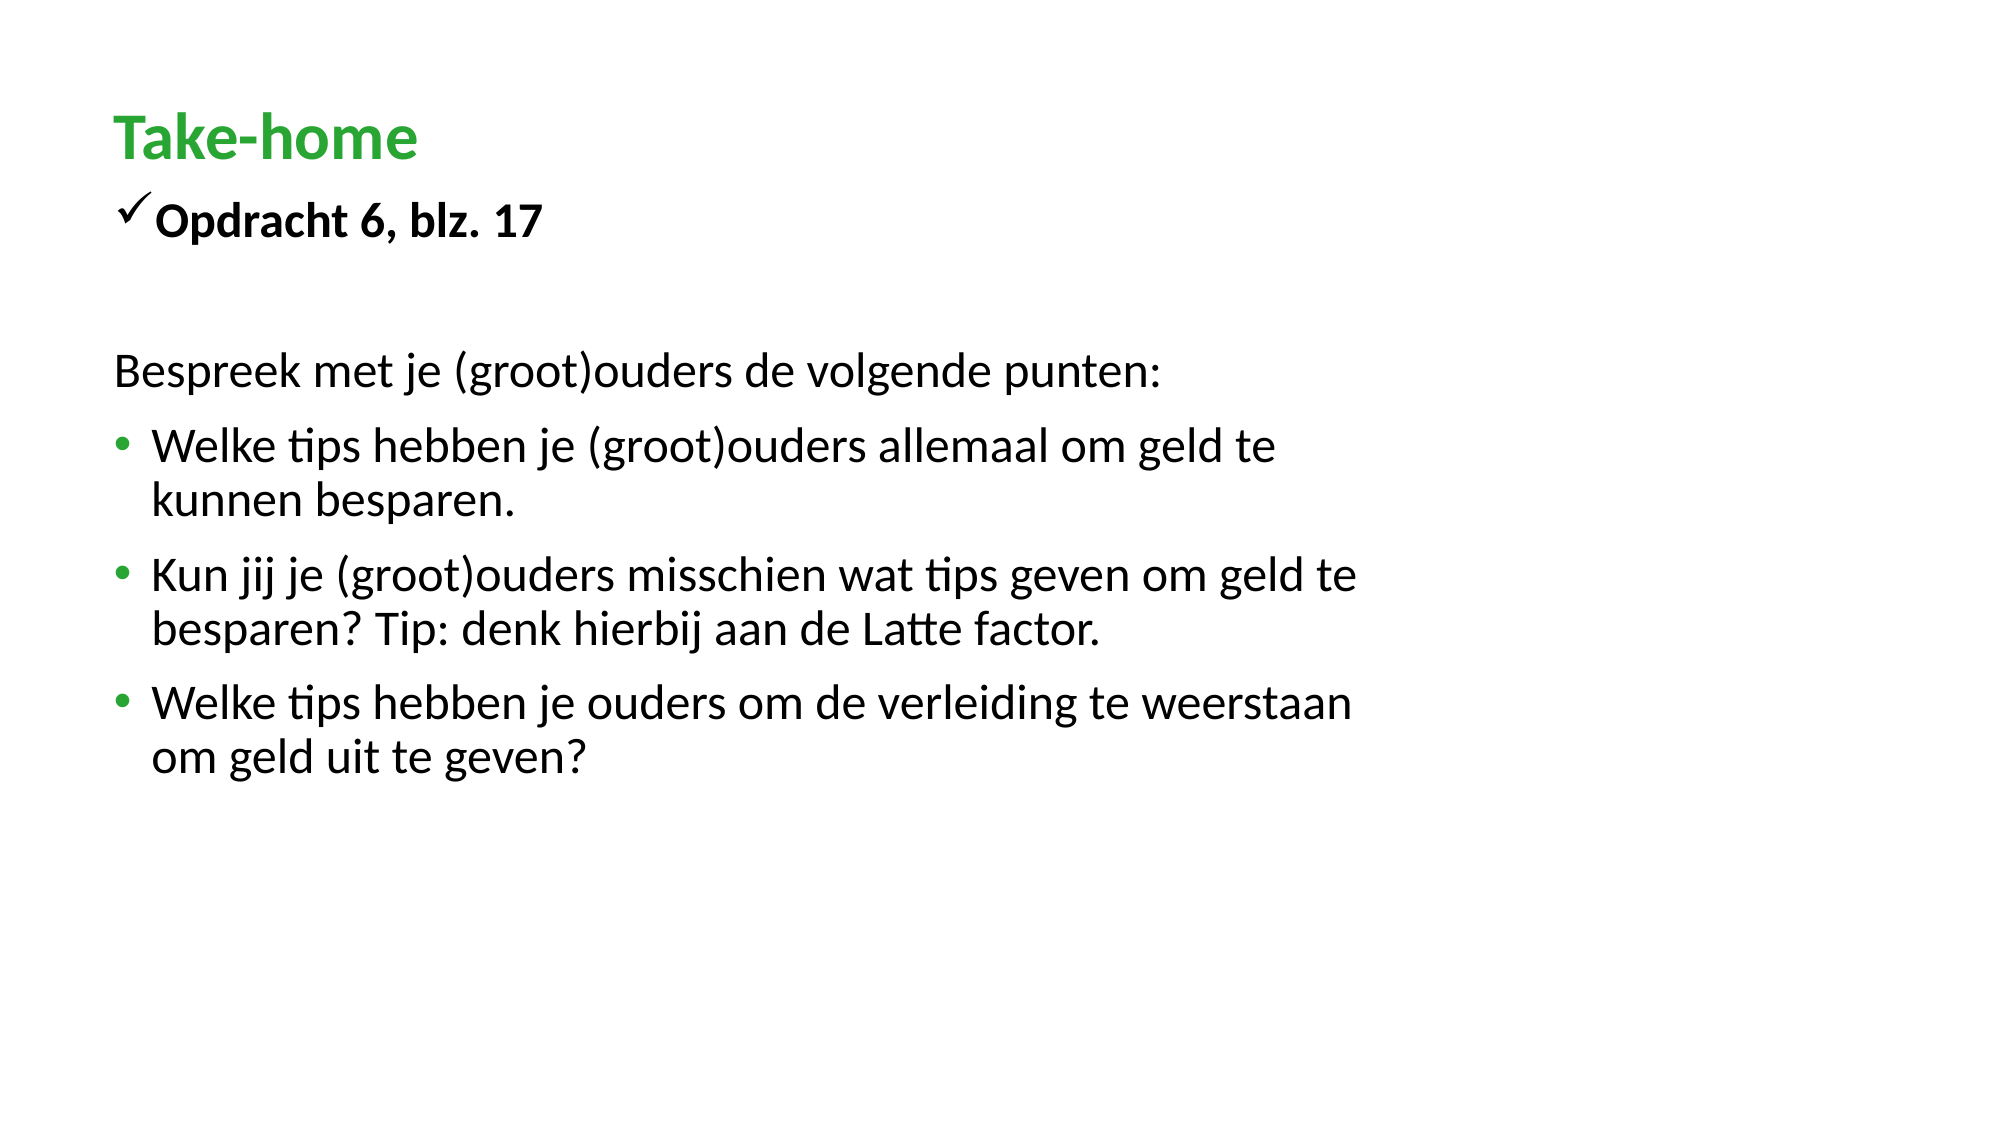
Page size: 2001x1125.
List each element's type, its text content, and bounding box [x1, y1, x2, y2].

text_box Take-home Opdracht 6, blz. 17 Bespreek met je (groot)ouders de volgende punten: Welke tips hebben je (groot)ouders allemaal om geld te kunnen besparen. Kun jij je (groot)ouders misschien wat tips geven om geld te besparen? Tip: denk hierbij aan de Latte factor. Welke tips hebben je ouders om de verleiding te weerstaan om geld uit te geven? [113, 101, 1407, 990]
